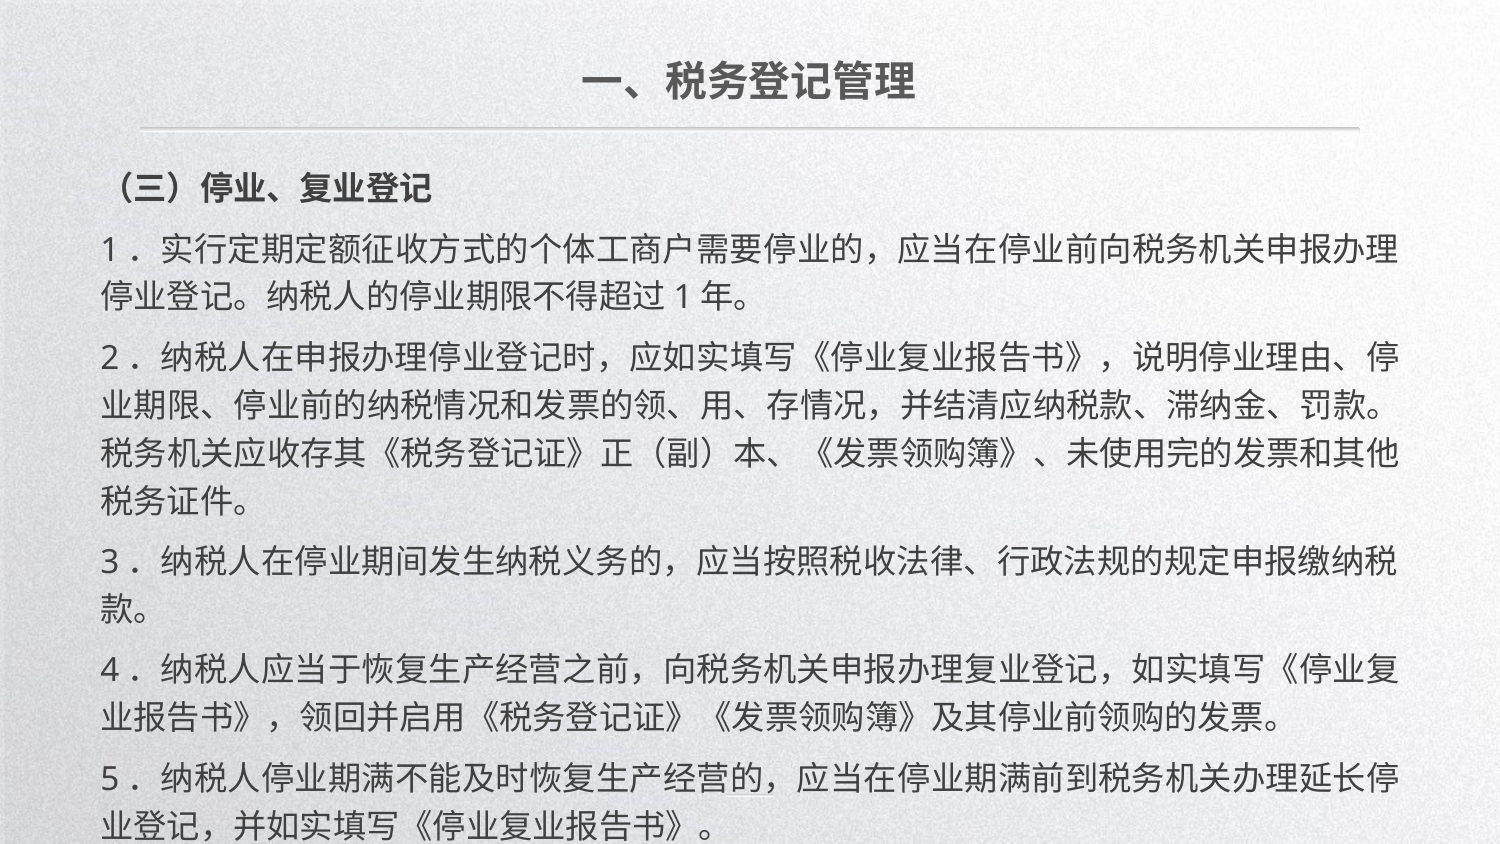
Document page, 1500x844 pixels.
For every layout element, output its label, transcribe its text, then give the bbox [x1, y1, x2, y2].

picture [0, 0, 1500, 844]
text_box 一、税务登记管理 [459, 49, 1038, 159]
text_box （三）停业、复业登记 1．实行定期定额征收方式的个体工商户需要停业的，应当在停业前向税务机关申报办理停业登记。纳税人的停业期限不得超过1年。 2．纳税人在申报办理停业登记时，应如实填写《停业复业报告书》，说明停业理由、停业期限、停业前的纳税情况和发票的领、用、存情况，并结清应纳税款、滞纳金、罚款。税务机关应收存其《税务登记证》正（副）本、《发票领购簿》、未使用完的发票和其他税务证件。 3．纳税人在停业期间发生纳税义务的，应当按照税收法律、行政法规的规定申报缴纳税款。 4．纳税人应当于恢复生产经营之前，向税务机关申报办理复业登记，如实填写《停业复业报告书》，领回并启用《税务登记证》《发票领购簿》及其停业前领购的发票。 5．纳税人停业期满不能及时恢复生产经营的，应当在停业期满前到税务机关办理延长停业登记，并如实填写《停业复业报告书》。 [100, 159, 1400, 844]
